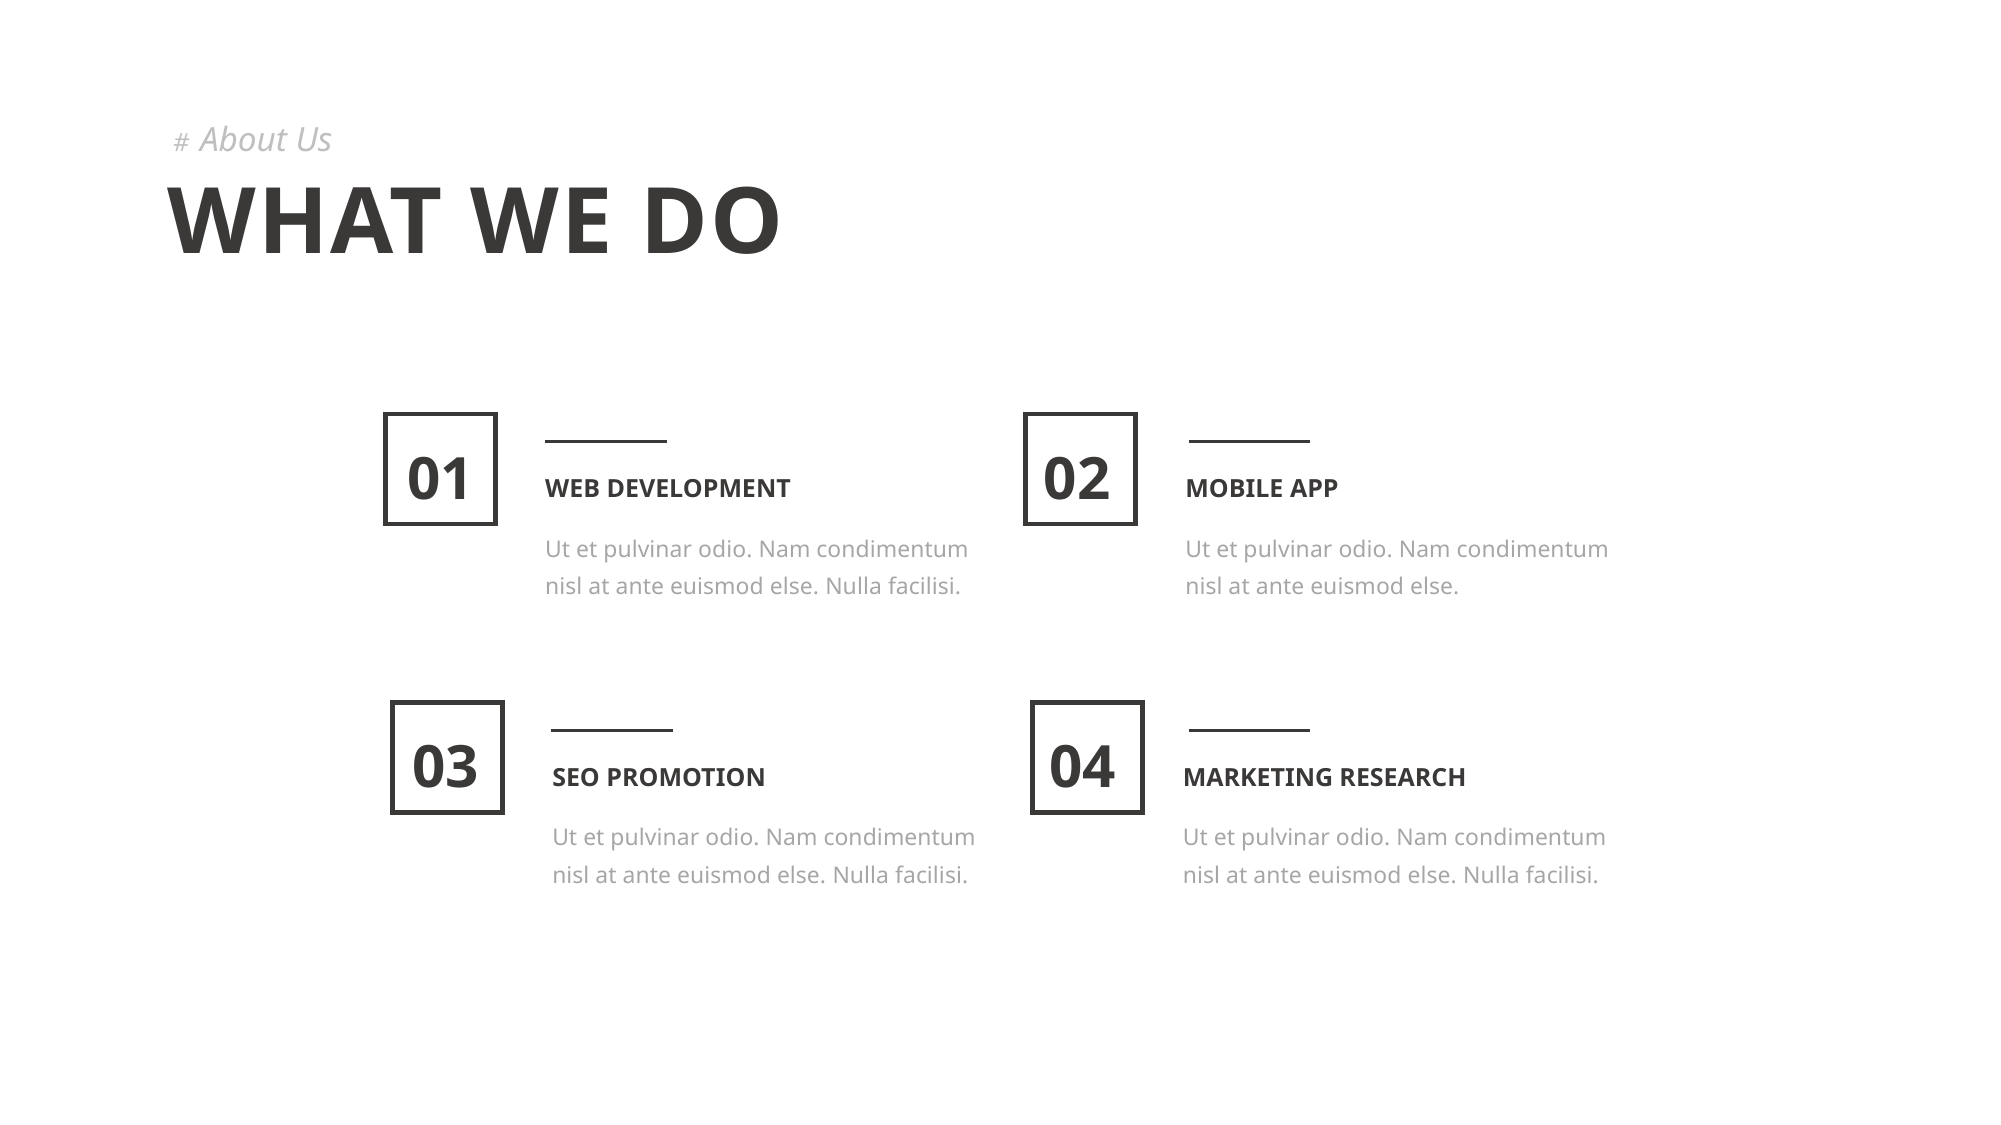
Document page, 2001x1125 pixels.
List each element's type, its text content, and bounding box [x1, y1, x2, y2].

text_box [1025, 414, 1142, 524]
text_box MARKETING RESEARCH Ut et pulvinar odio. Nam condimentum nisl at ante euismod else. Nulla facilisi. [1168, 757, 1629, 1016]
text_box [392, 702, 511, 813]
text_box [1032, 702, 1147, 813]
text_box # About Us [158, 114, 807, 176]
text_box SEO PROMOTION Ut et pulvinar odio. Nam condimentum nisl at ante euismod else. Nulla facilisi. [537, 757, 998, 1016]
text_box WHAT WE DO [153, 167, 1368, 286]
text_box MOBILE APP Ut et pulvinar odio. Nam condimentum nisl at ante euismod else. [1170, 469, 1631, 727]
text_box WEB DEVELOPMENT Ut et pulvinar odio. Nam condimentum nisl at ante euismod else. Nulla facilisi. [530, 469, 991, 727]
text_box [385, 414, 505, 524]
